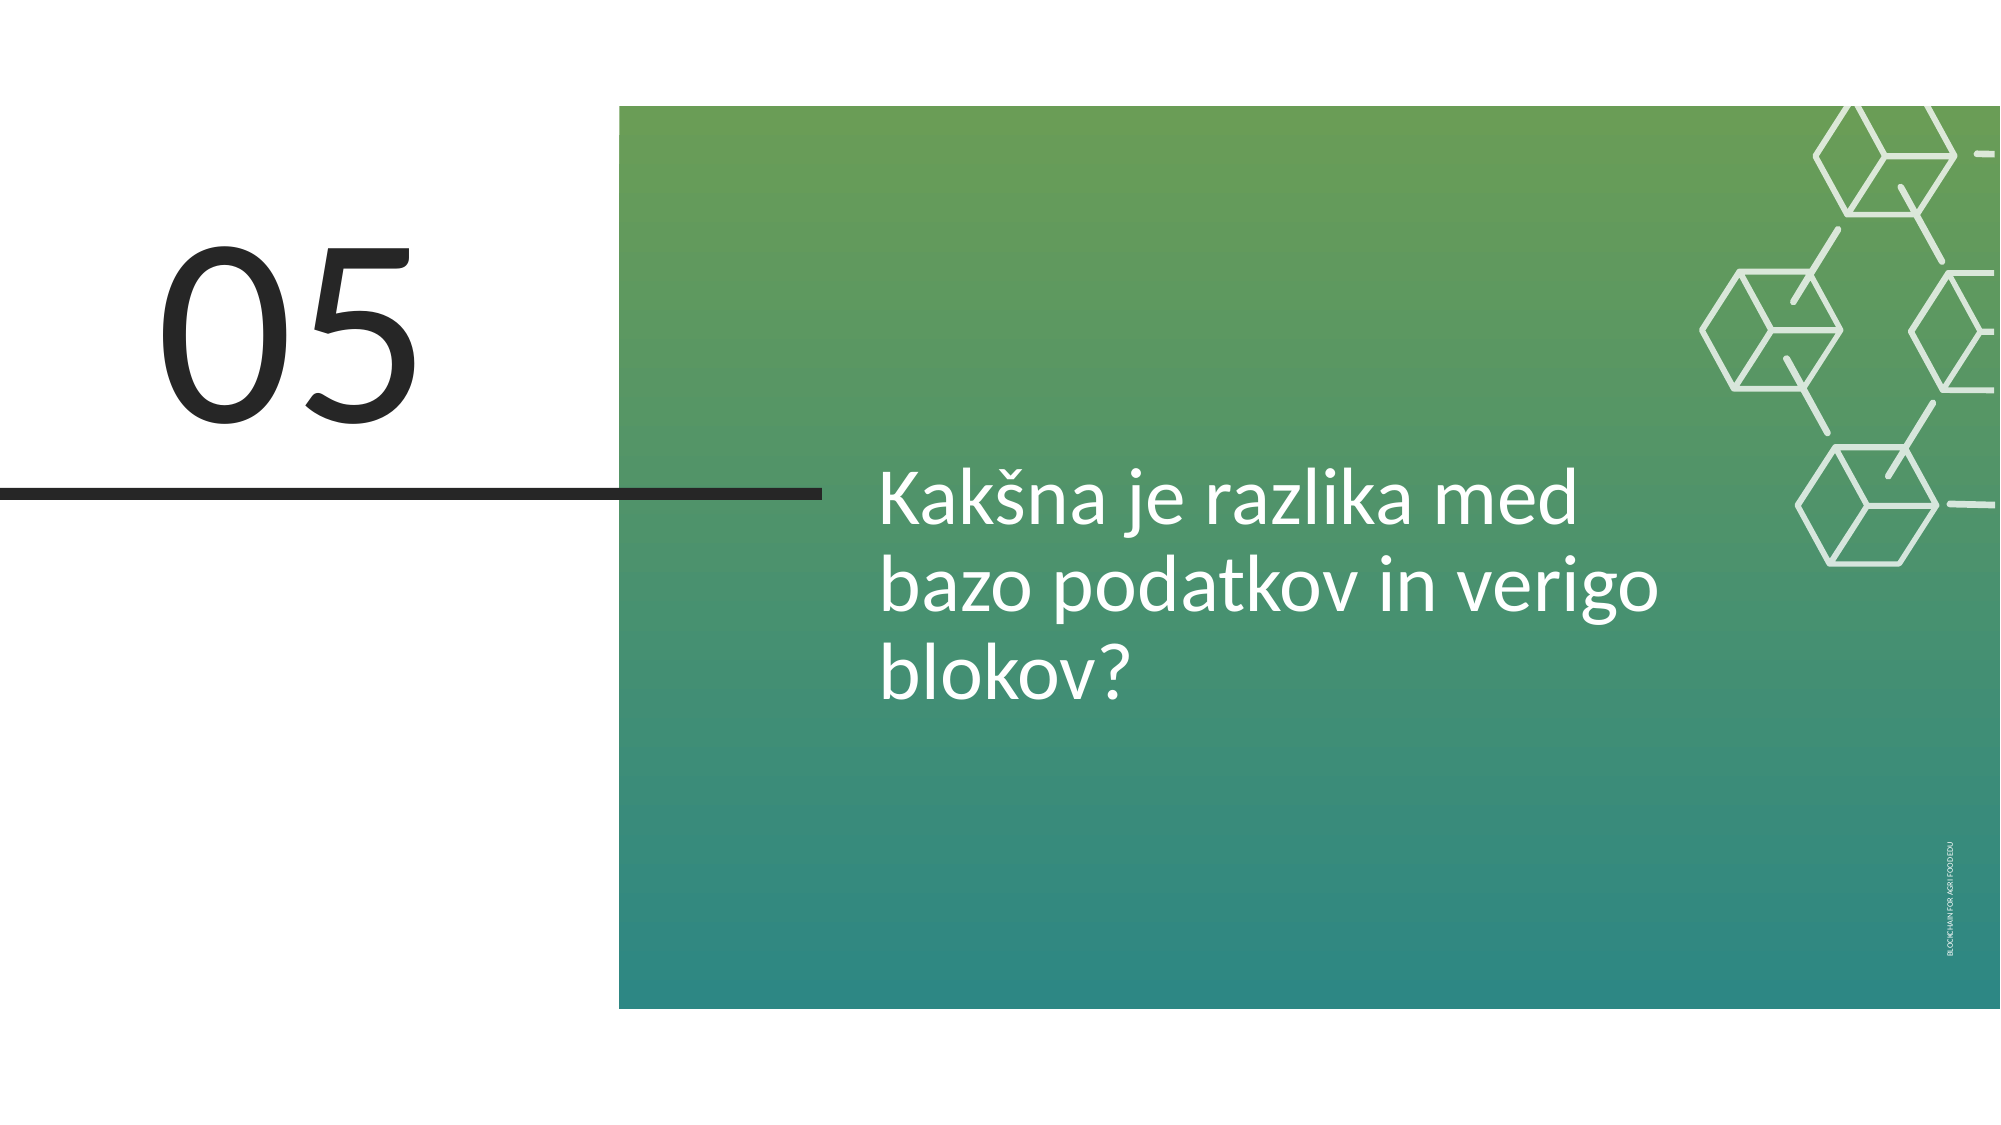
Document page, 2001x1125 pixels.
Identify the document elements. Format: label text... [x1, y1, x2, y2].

list 05 [141, 180, 481, 277]
list Kakšna je razlika med bazo podatkov in verigo blokov? [864, 446, 1709, 899]
